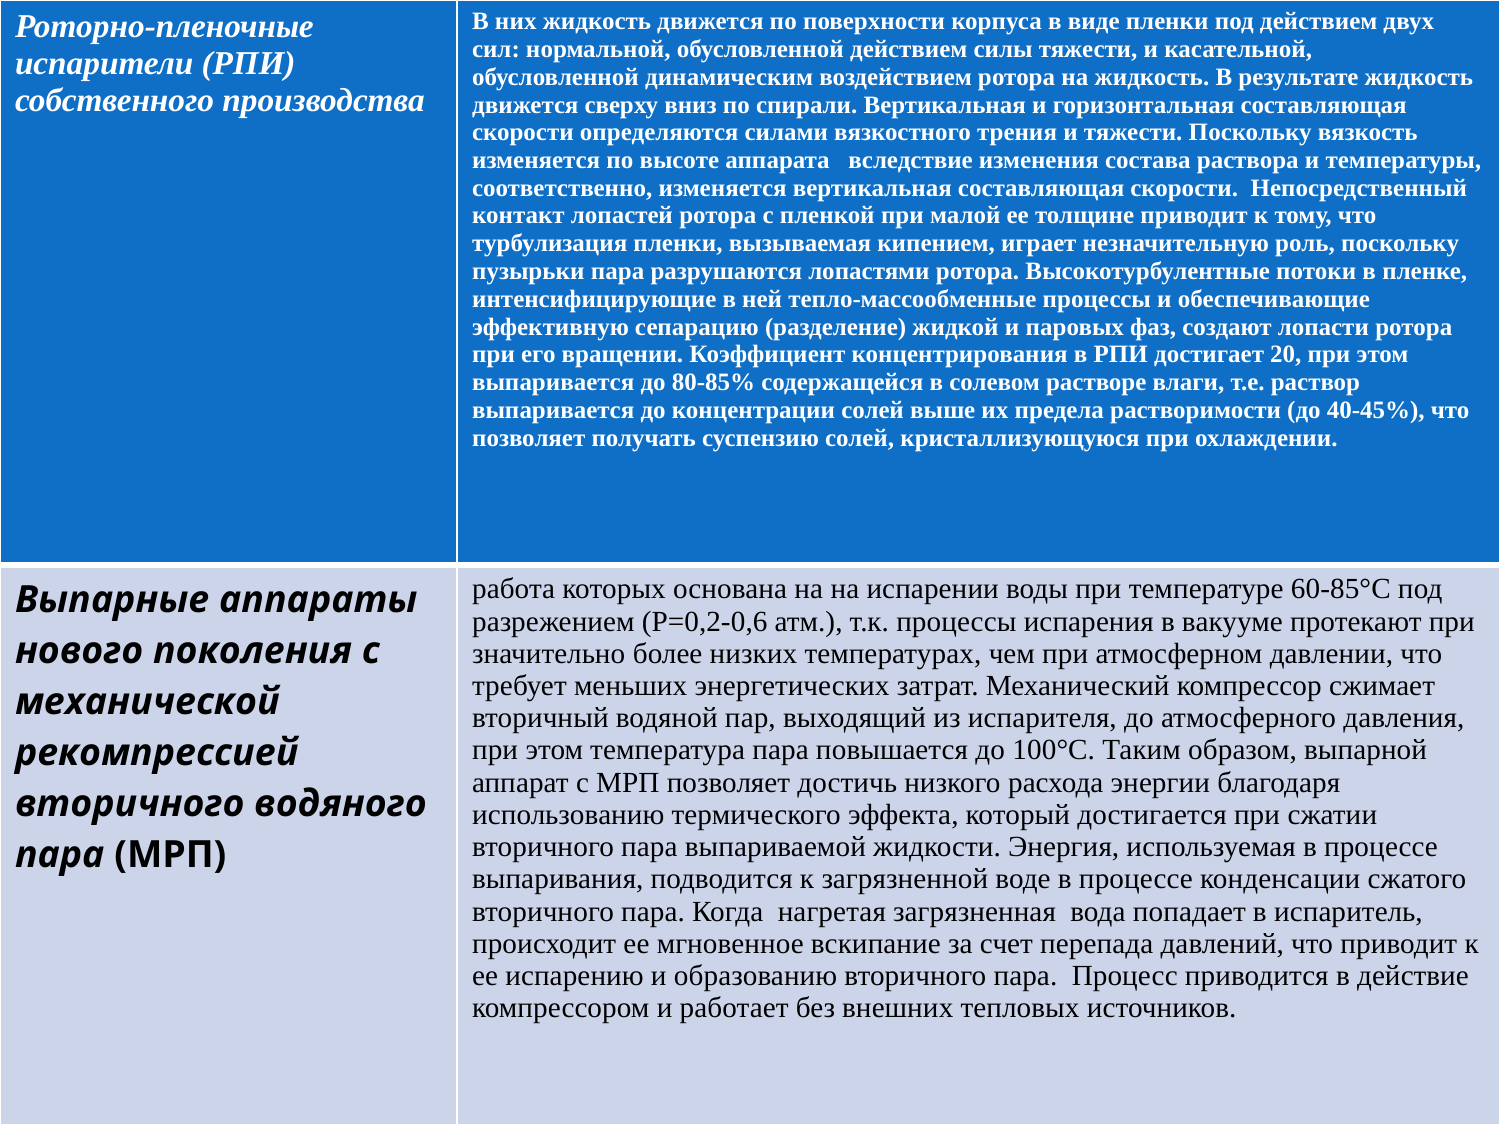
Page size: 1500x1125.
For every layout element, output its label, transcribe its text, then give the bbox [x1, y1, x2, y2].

table_header В них жидкость движется по поверхности корпуса в виде пленки под действием двух сил: нормальной, обусловленной действием силы тяжести, и касательной, обусловленной динамическим воздействием ротора на жидкость. В результате жидкость движется сверху вниз по спирали. Вертикальная и горизонтальная составляющая скорости определяются силами вязкостного трения и тяжести. Поскольку вязкость изменяется по высоте аппарата вследствие изменения состава раствора и температуры, соответственно, изменяется вертикальная составляющая скорости. Непосредственный контакт лопастей ротора с пленкой при малой ее толщине приводит к тому, что турбулизация пленки, вызываемая кипением, играет незначительную роль, поскольку пузырьки пара разрушаются лопастями ротора. Высокотурбулентные потоки в пленке, интенсифицирующие в ней тепло-массообменные процессы и обеспечивающие эффективную сепарацию (разделение) жидкой и паровых фаз, создают лопасти ротора при его вращении. Коэффициент концентрирования в РПИ достигает 20, при этом выпаривается до 80-85% содержащейся в солевом растворе влаги, т.е. раствор выпаривается до концентрации солей выше их предела растворимости (до 40-45%), что позволяет получать суспензию солей, кристаллизующуюся при охлаждении. [458, 1, 1499, 562]
table_header Роторно-пленочные испарители (РПИ) собственного производства [1, 1, 456, 562]
table_cell работа которых основана на на испарении воды при температуре 60-85°С под разрежением (Р=0,2-0,6 атм.), т.к. процессы испарения в вакууме протекают при значительно более низких температурах, чем при атмосферном давлении, что требует меньших энергетических затрат. Механический компрессор сжимает вторичный водяной пар, выходящий из испарителя, до атмосферного давления, при этом температура пара повышается до 100°С. Таким образом, выпарной аппарат с МРП позволяет достичь низкого расхода энергии благодаря использованию термического эффекта, который достигается при сжатии вторичного пара выпариваемой жидкости. Энергия, используемая в процессе выпаривания, подводится к загрязненной воде в процессе конденсации сжатого вторичного пара. Когда нагретая загрязненная вода попадает в испаритель, происходит ее мгновенное вскипание за счет перепада давлений, что приводит к ее испарению и образованию вторичного пара. Процесс приводится в действие компрессором и работает без внешних тепловых источников. [458, 568, 1499, 1124]
table_cell Выпарные аппараты нового поколения с механической рекомпрессией вторичного водяного пара (МРП) [1, 568, 456, 1124]
